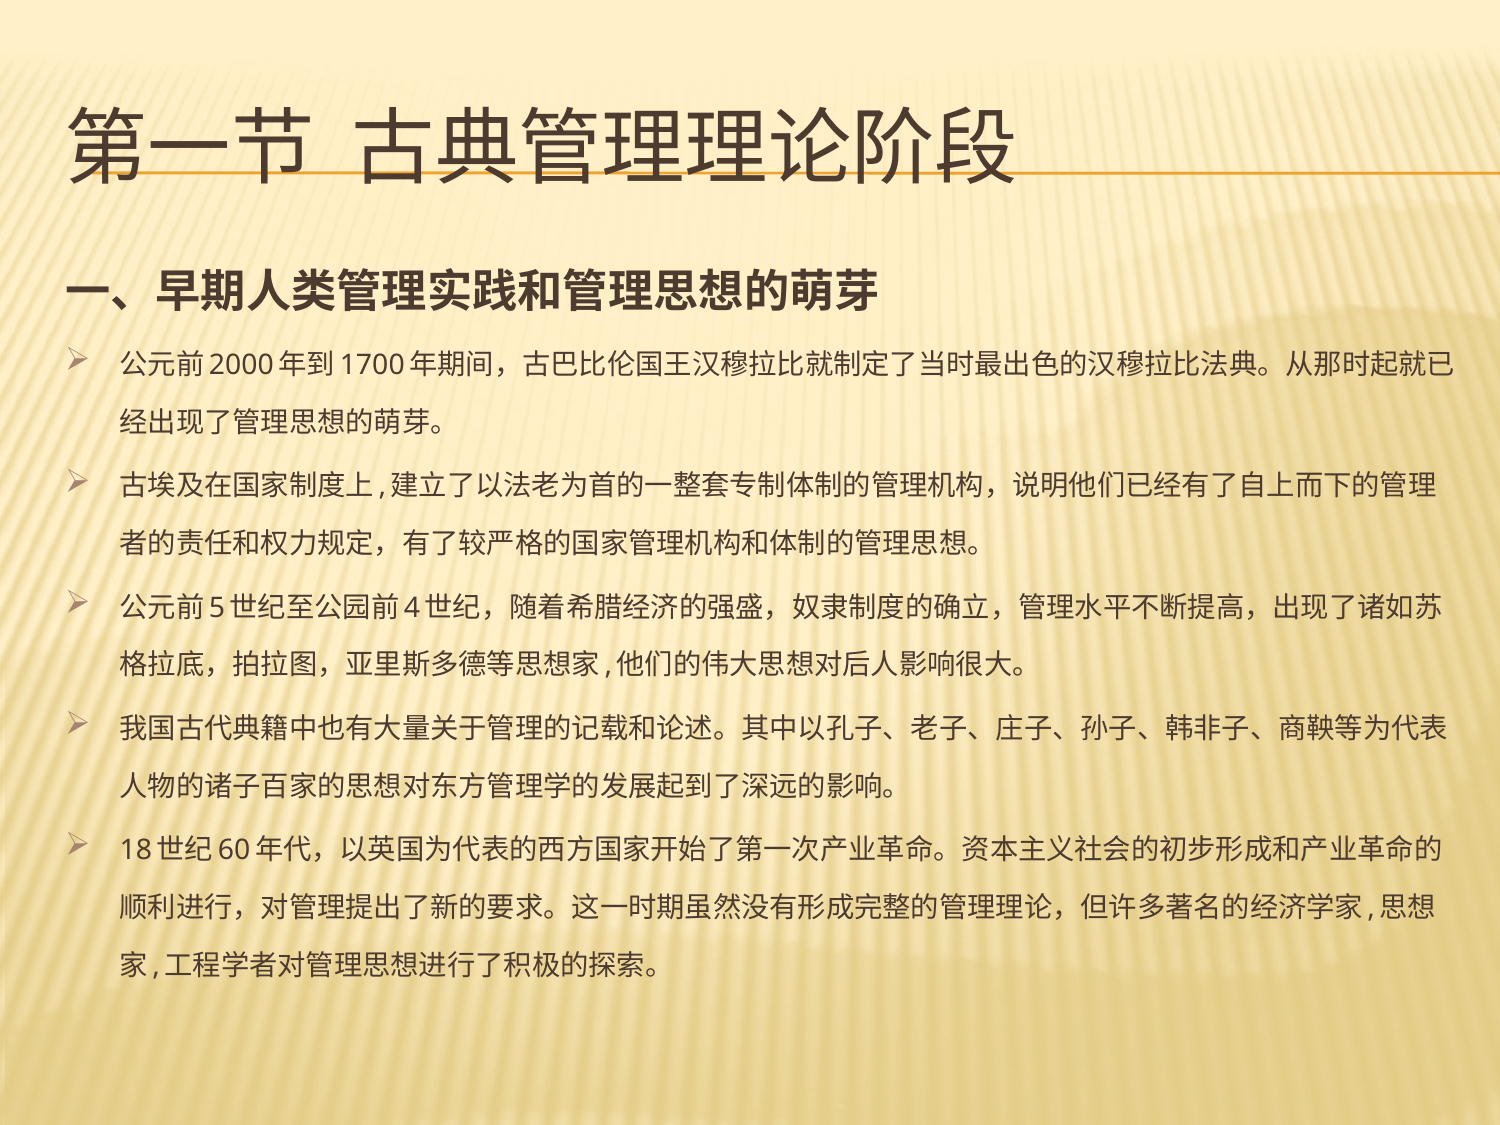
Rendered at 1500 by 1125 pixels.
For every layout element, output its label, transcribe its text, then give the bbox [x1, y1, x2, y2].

title 第一节 古典管理理论阶段 [50, 75, 1475, 213]
list 一、早期人类管理实践和管理思想的萌芽 公元前2000年到1700年期间，古巴比伦国王汉穆拉比就制定了当时最出色的汉穆拉比法典。从那时起就已经出现了管理思想的萌芽。 古埃及在国家制度上,建立了以法老为首的一整套专制体制的管理机构，说明他们已经有了自上而下的管理者的责任和权力规定，有了较严格的国家管理机构和体制的管理思想。 公元前5世纪至公园前4世纪，随着希腊经济的强盛，奴隶制度的确立，管理水平不断提高，出现了诸如苏格拉底，拍拉图，亚里斯多德等思想家,他们的伟大思想对后人影响很大。 我国古代典籍中也有大量关于管理的记载和论述。其中以孔子、老子、庄子、孙子、韩非子、商鞅等为代表人物的诸子百家的思想对东方管理学的发展起到了深远的影响。 18世纪60年代，以英国为代表的西方国家开始了第一次产业革命。资本主义社会的初步形成和产业革命的顺利进行，对管理提出了新的要求。这一时期虽然没有形成完整的管理理论，但许多著名的经济学家,思想家,工程学者对管理思想进行了积极的探索。 [49, 254, 1476, 998]
